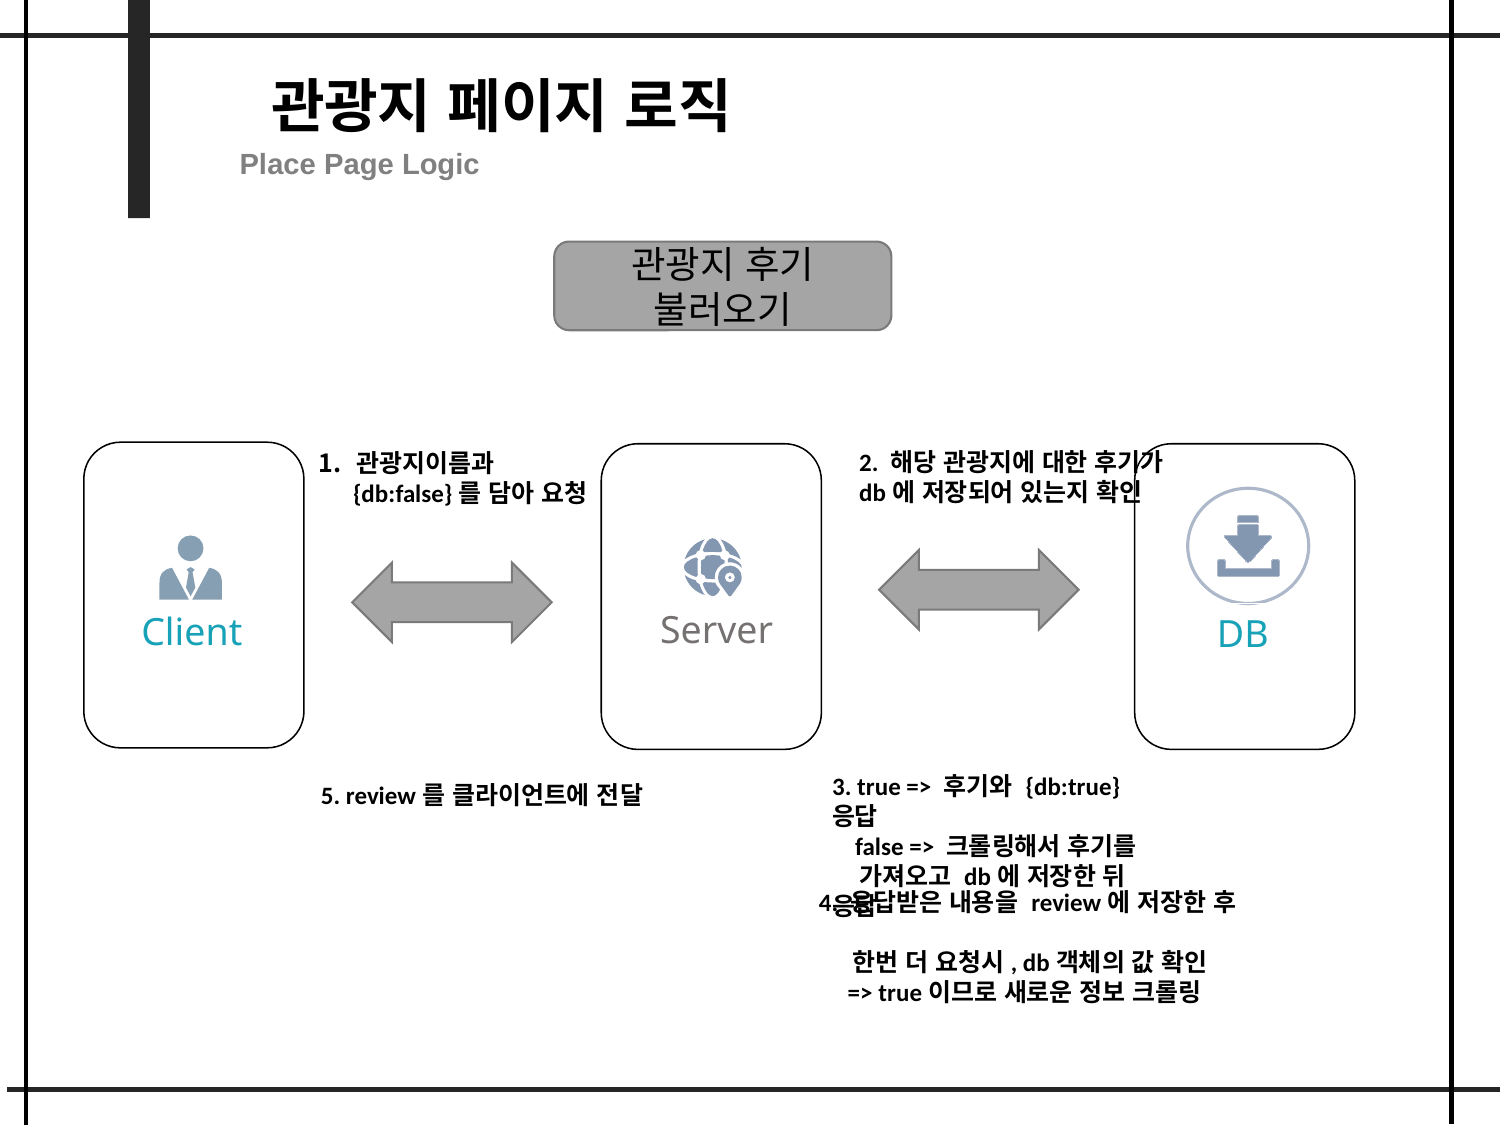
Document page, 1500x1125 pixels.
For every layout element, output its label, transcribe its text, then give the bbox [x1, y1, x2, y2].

text_box [350, 560, 554, 645]
text_box DB [1128, 603, 1134, 661]
text_box Place Page Logic [224, 138, 495, 189]
text_box 2. 해당 관광지에 대한 후기가 db에 저장되어 있는지 확인 [844, 438, 1182, 544]
text_box 관광지이름과 {db:false}를 담아 요청 [303, 440, 642, 546]
text_box [83, 442, 304, 748]
text_box [601, 443, 822, 750]
text_box 5. review를 클라이언트에 전달 [306, 772, 681, 818]
text_box [877, 547, 1081, 633]
text_box 관광지 후기 불러오기 [553, 240, 893, 332]
text_box 3. true => 후기와 {db:true} 응답 false => 크롤링해서 후기를 가져오고 db에 저장한 뒤 응답 [817, 763, 1192, 878]
text_box 4. 응답받은 내용을 review에 저장한 후 한번 더 요청시, db객체의 값 확인 => true이므로 새로운 정보 크롤링 [804, 878, 1259, 1044]
text_box 관광지 페이지 로직 [226, 61, 747, 147]
text_box [127, 0, 151, 35]
text_box [127, 36, 151, 219]
text_box Client [77, 602, 83, 659]
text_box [683, 538, 742, 597]
text_box Server [822, 605, 831, 651]
text_box [1134, 443, 1355, 750]
